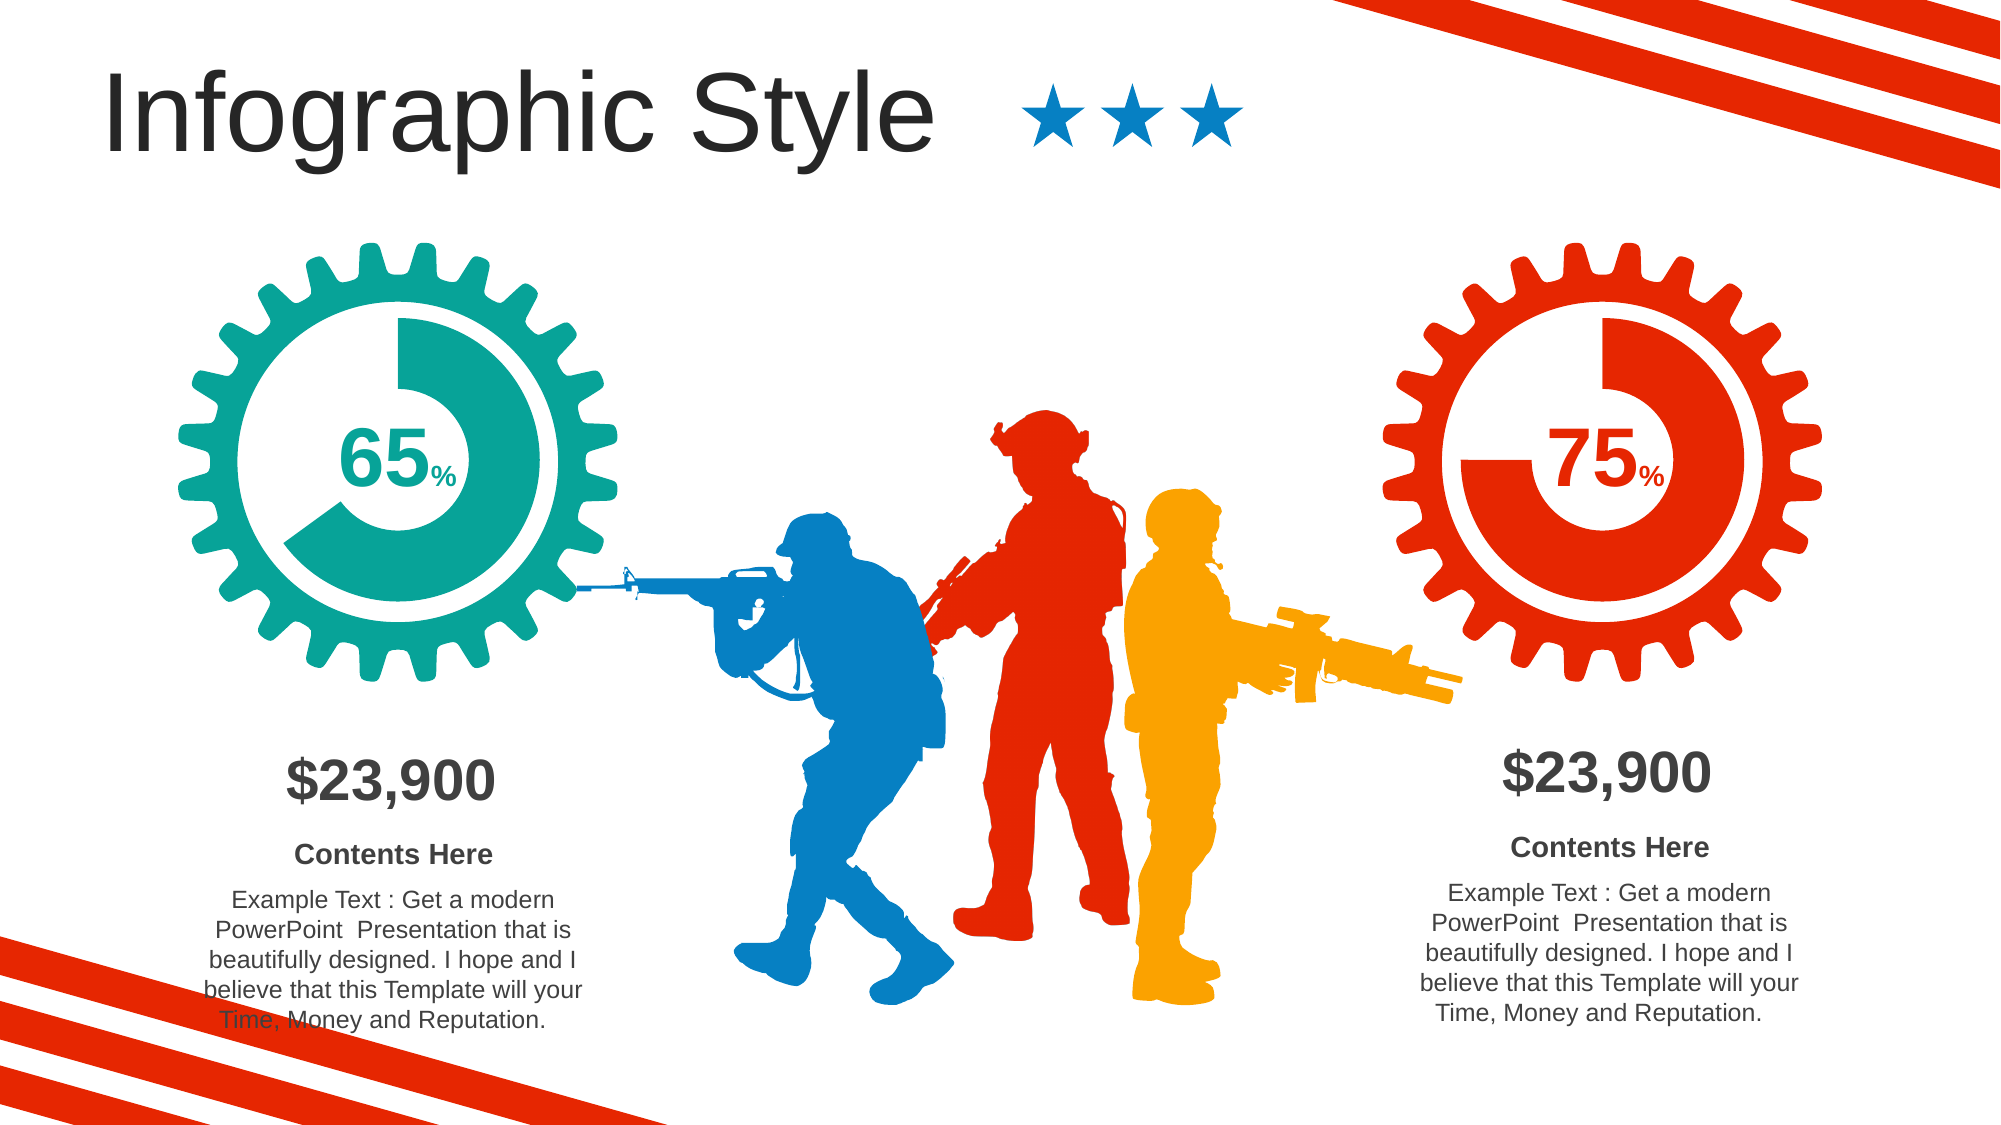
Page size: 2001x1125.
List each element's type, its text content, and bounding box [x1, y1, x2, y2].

text_box [1396, 366, 1441, 409]
text_box [1763, 322, 1782, 358]
text_box [218, 567, 237, 602]
text_box [1763, 364, 1822, 560]
list Infographic Style [86, 55, 1899, 175]
text_box [301, 623, 495, 682]
chart [1441, 301, 1763, 623]
text_box $23,900 [167, 734, 566, 820]
text_box [504, 283, 538, 301]
text_box [218, 322, 237, 357]
text_box $23,900 [1464, 727, 1833, 812]
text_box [566, 409, 1464, 1006]
text_box [257, 283, 292, 301]
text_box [169, 828, 619, 1044]
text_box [1021, 83, 1244, 148]
text_box [1462, 283, 1496, 301]
text_box [503, 623, 538, 641]
text_box [1708, 623, 1743, 641]
text_box [559, 365, 604, 559]
text_box [1763, 567, 1782, 602]
text_box [1505, 623, 1700, 682]
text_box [1385, 821, 1835, 1036]
text_box [302, 242, 495, 301]
text_box [1506, 242, 1699, 301]
text_box [178, 365, 237, 560]
chart [237, 301, 559, 623]
text_box [258, 623, 292, 641]
text_box [1464, 623, 1497, 641]
text_box [559, 567, 566, 602]
text_box [1423, 322, 1441, 357]
text_box [559, 322, 577, 357]
text_box [1708, 283, 1743, 301]
